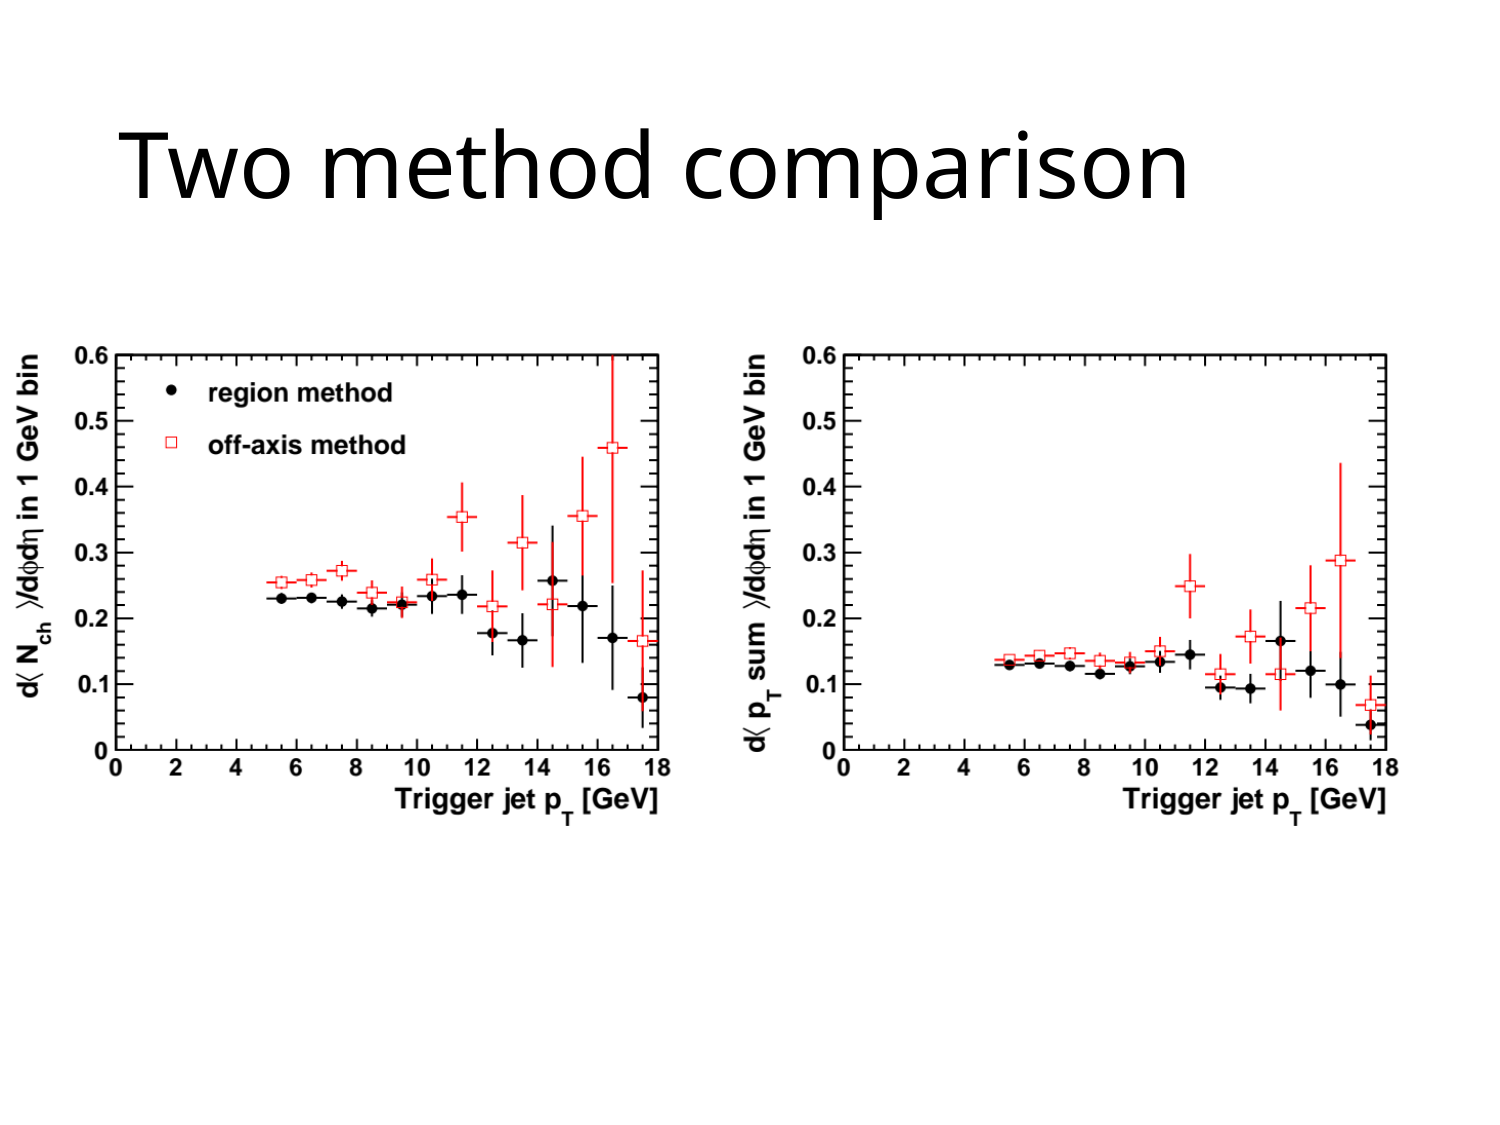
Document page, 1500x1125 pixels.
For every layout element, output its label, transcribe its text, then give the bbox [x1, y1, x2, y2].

title Two method comparison [103, 59, 1397, 278]
picture [0, 303, 1500, 827]
